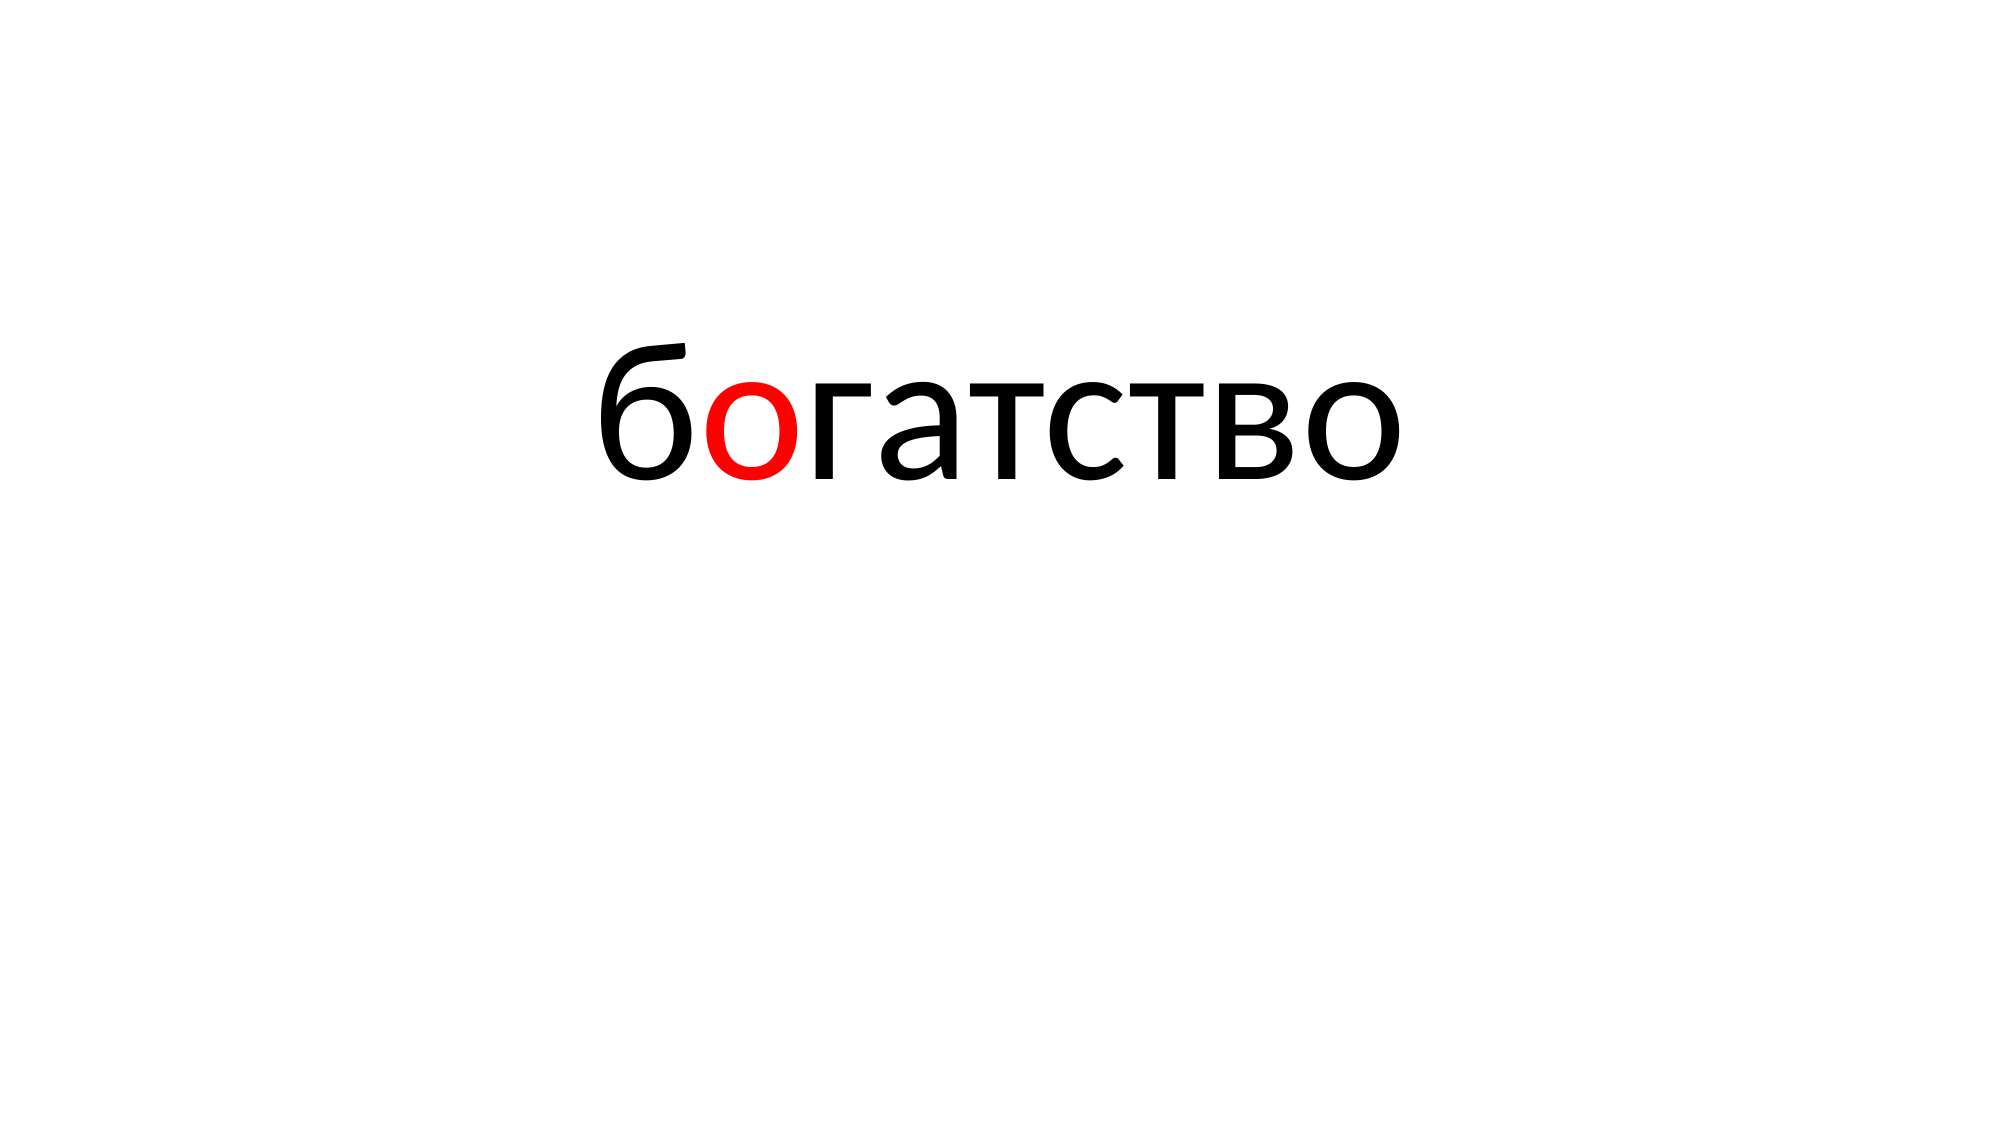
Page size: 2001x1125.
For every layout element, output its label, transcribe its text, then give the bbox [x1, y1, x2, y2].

list богатство [137, 299, 1863, 1014]
